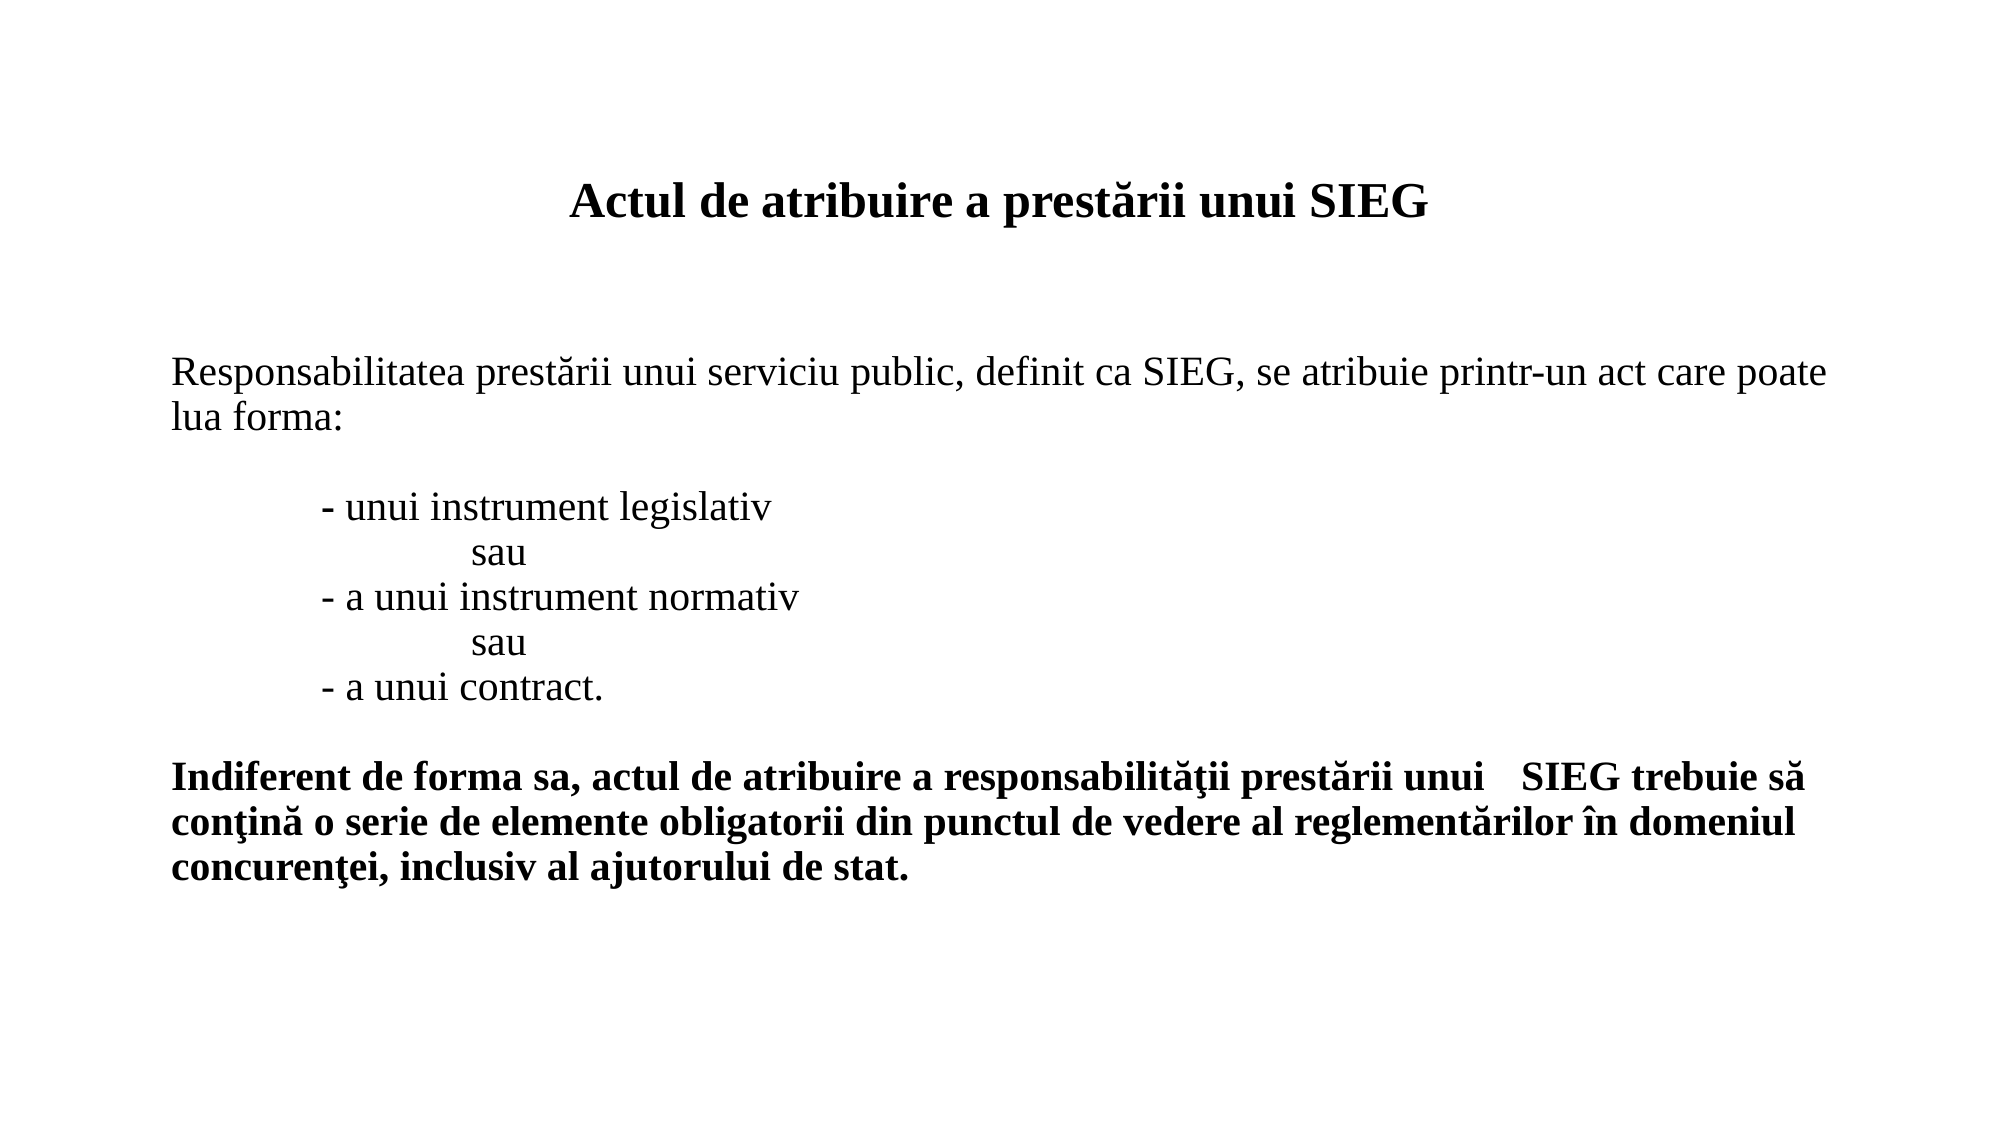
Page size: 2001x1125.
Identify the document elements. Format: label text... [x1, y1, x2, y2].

title Responsabilitatea prestării unui serviciu public, definit ca SIEG, se atribuie printr-un act care poate lua forma: - unui instrument legislativ sau - a unui instrument normativ sau - a unui contract. Indiferent de forma sa, actul de atribuire a responsabilităţii prestării unui SIEG trebuie să conţină o serie de elemente obligatorii din punctul de vedere al reglementărilor în domeniul concurenţei, inclusiv al ajutorului de stat. [155, 344, 1845, 948]
subtitle Actul de atribuire a prestării unui SIEG [155, 105, 1845, 273]
